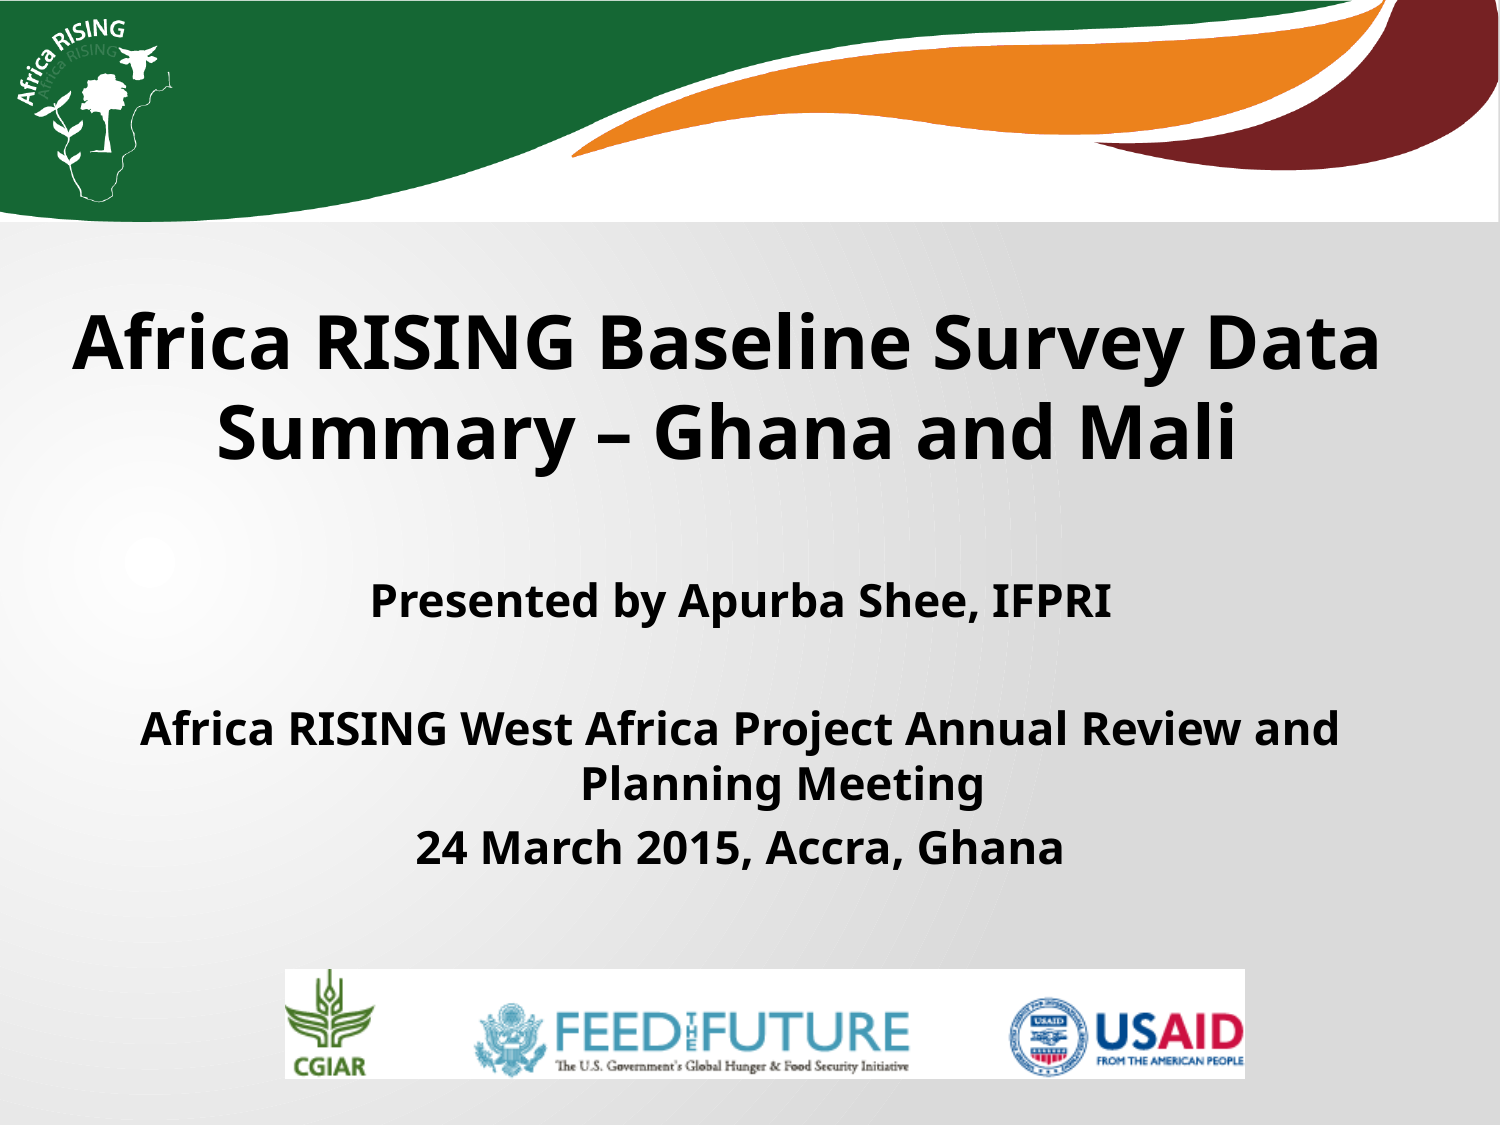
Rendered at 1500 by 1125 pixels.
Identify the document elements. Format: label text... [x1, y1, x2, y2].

list Africa RISING Baseline Survey Data Summary – Ghana and Mali [0, 287, 1438, 475]
picture [0, 0, 1499, 222]
picture [285, 969, 1245, 1079]
list Presented by Apurba Shee, IFPRI Africa RISING West Africa Project Annual Review and Planning Meeting 24 March 2015, Accra, Ghana [50, 500, 1413, 963]
